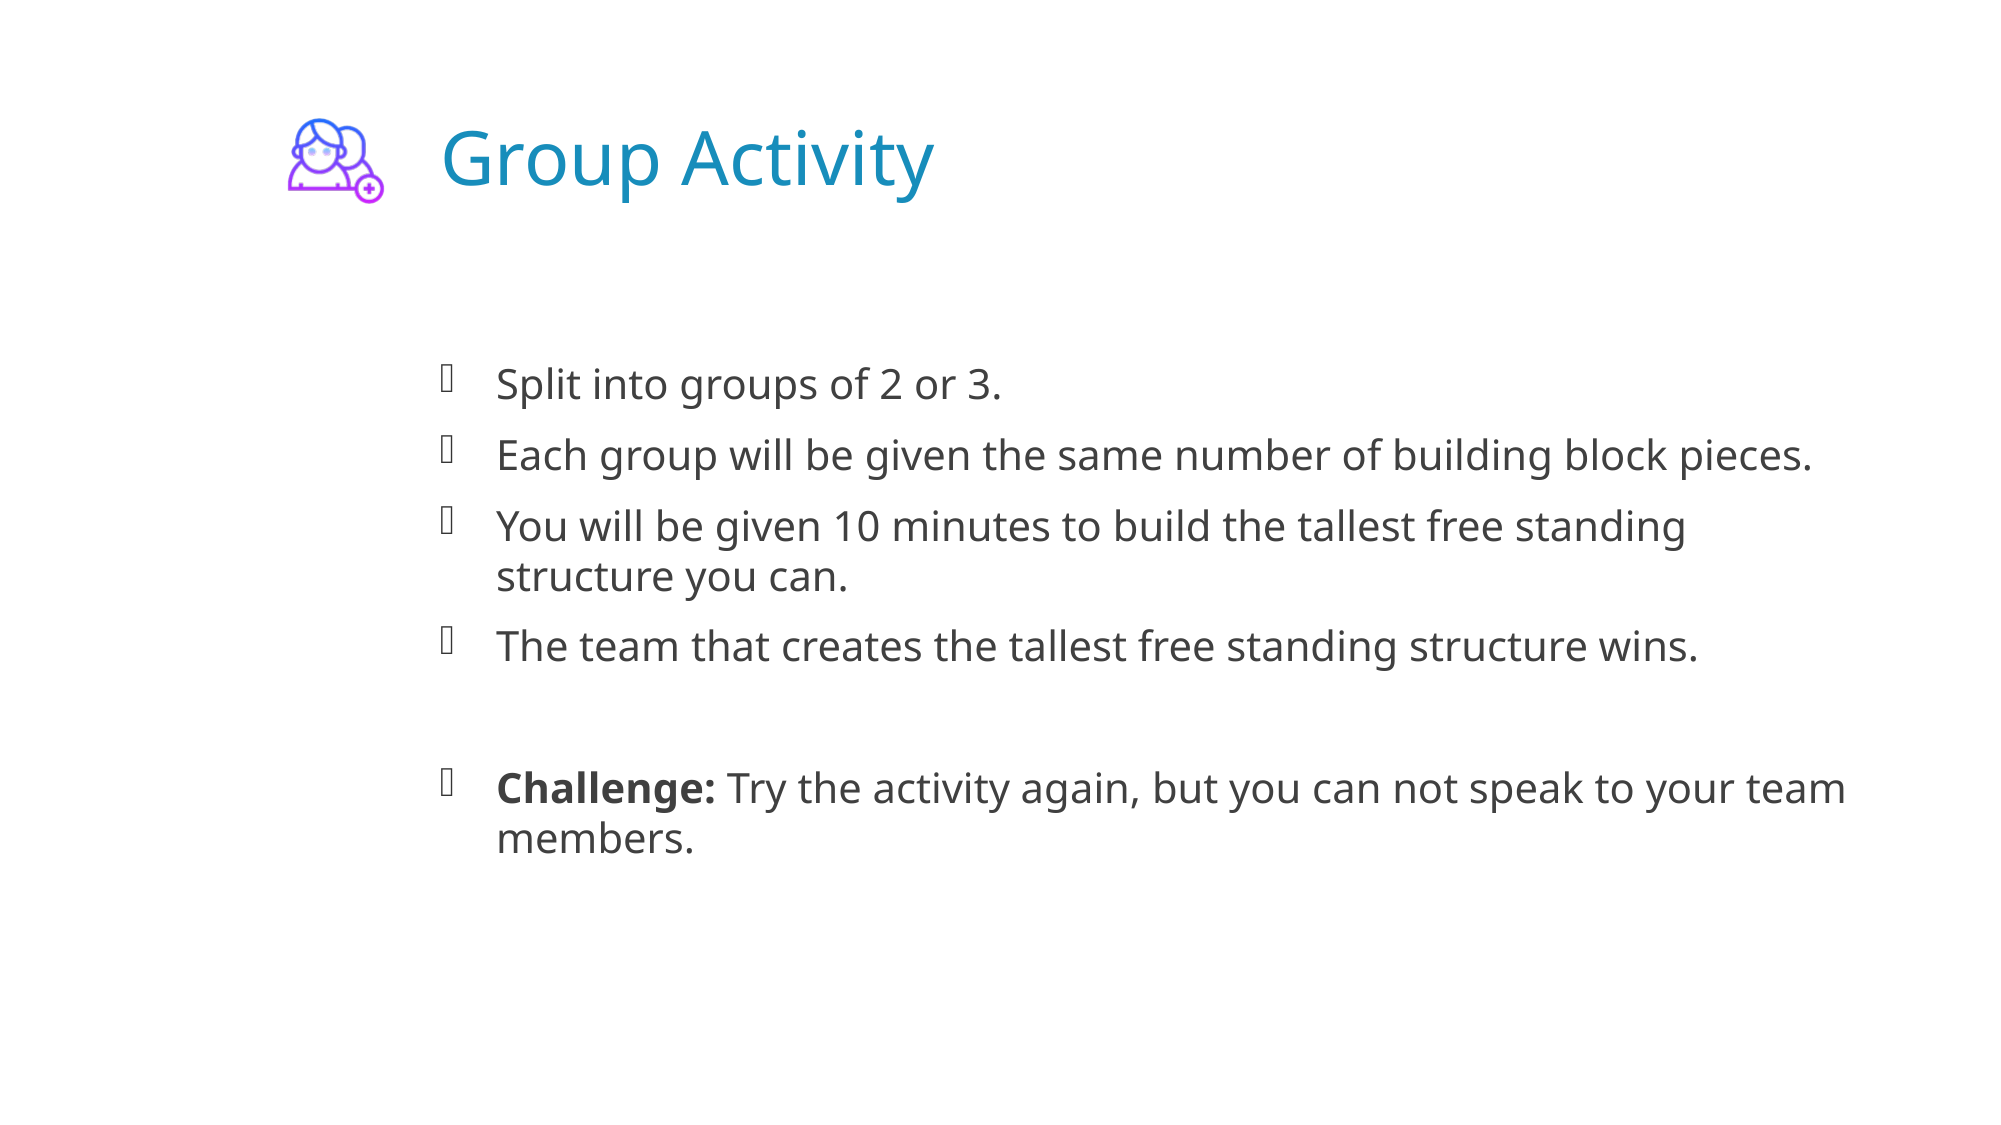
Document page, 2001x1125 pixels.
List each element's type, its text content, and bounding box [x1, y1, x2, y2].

title Group Activity [425, 102, 1888, 313]
picture [276, 102, 395, 220]
list Split into groups of 2 or 3. Each group will be given the same number of building block pieces. You will be given 10 minutes to build the tallest free standing structure you can. The team that creates the tallest free standing structure wins. Challenge: Try the activity again, but you can not speak to your team members. [424, 350, 1888, 1074]
